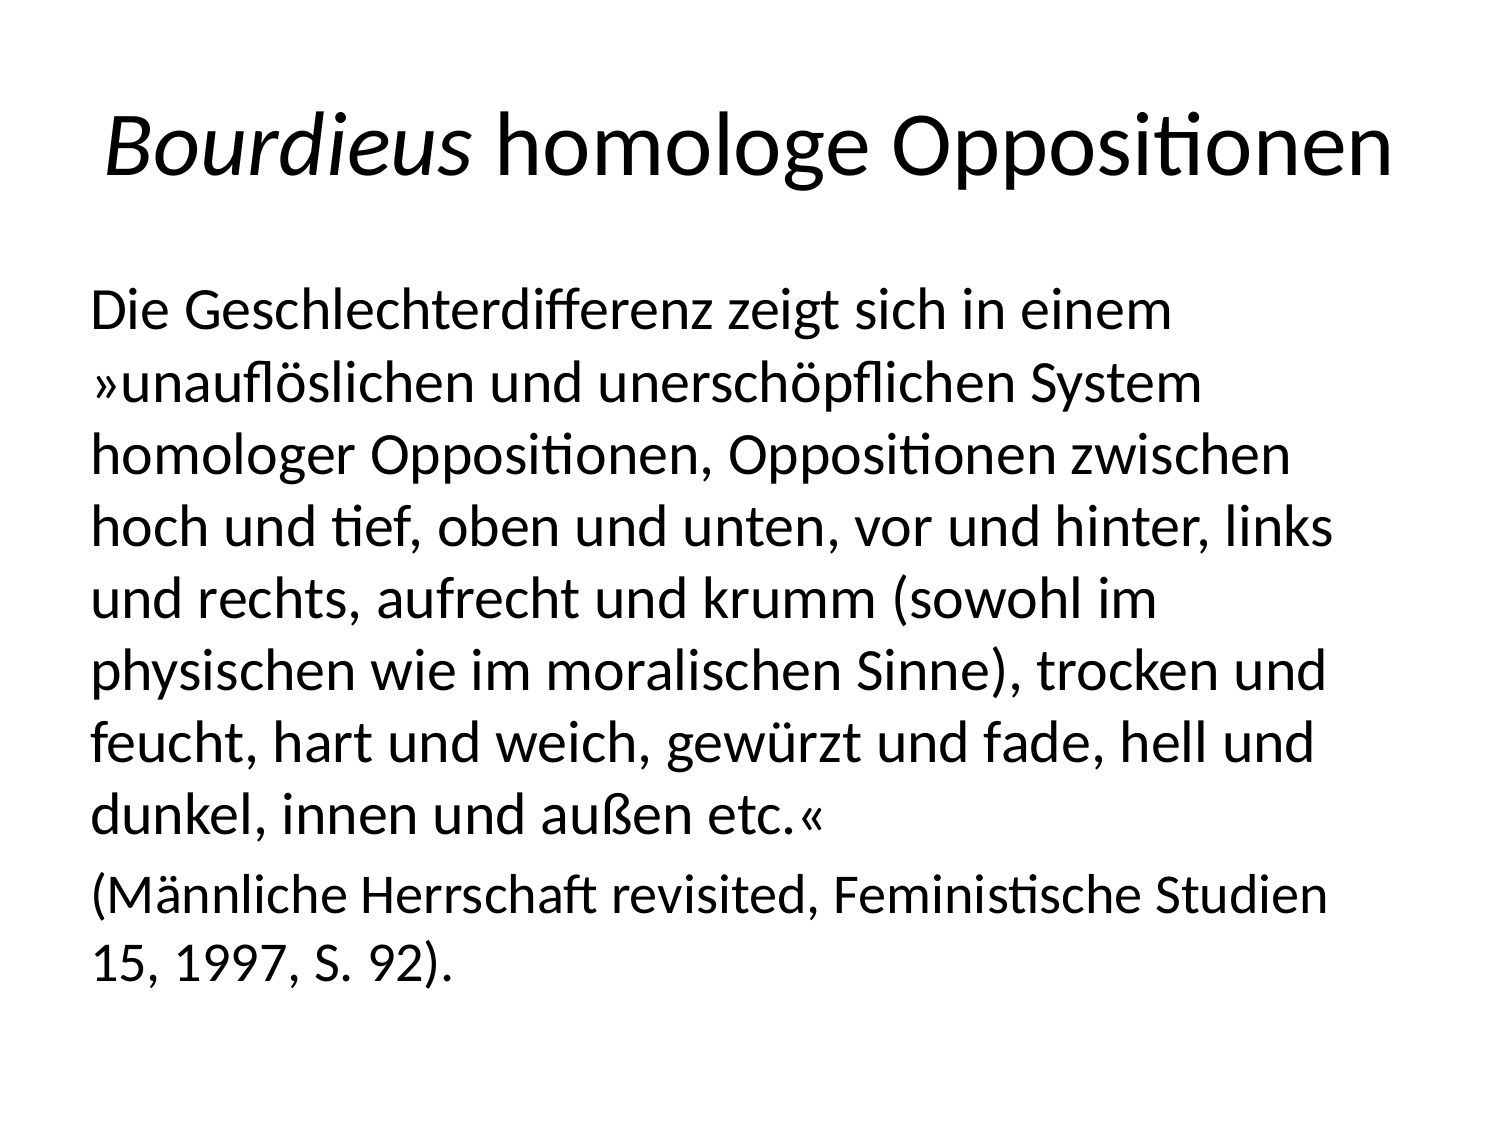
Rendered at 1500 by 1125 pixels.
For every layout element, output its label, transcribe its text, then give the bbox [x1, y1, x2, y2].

list Die Geschlechterdifferenz zeigt sich in einem »unauflöslichen und unerschöpflichen System homologer Oppositionen, Oppositionen zwischen hoch und tief, oben und unten, vor und hinter, links und rechts, aufrecht und krumm (sowohl im physischen wie im moralischen Sinne), trocken und feucht, hart und weich, gewürzt und fade, hell und dunkel, innen und außen etc.« (Männliche Herrschaft revisited, Feministische Studien 15, 1997, S. 92). [75, 262, 1425, 1005]
title Bourdieus homologe Oppositionen [75, 45, 1425, 233]
